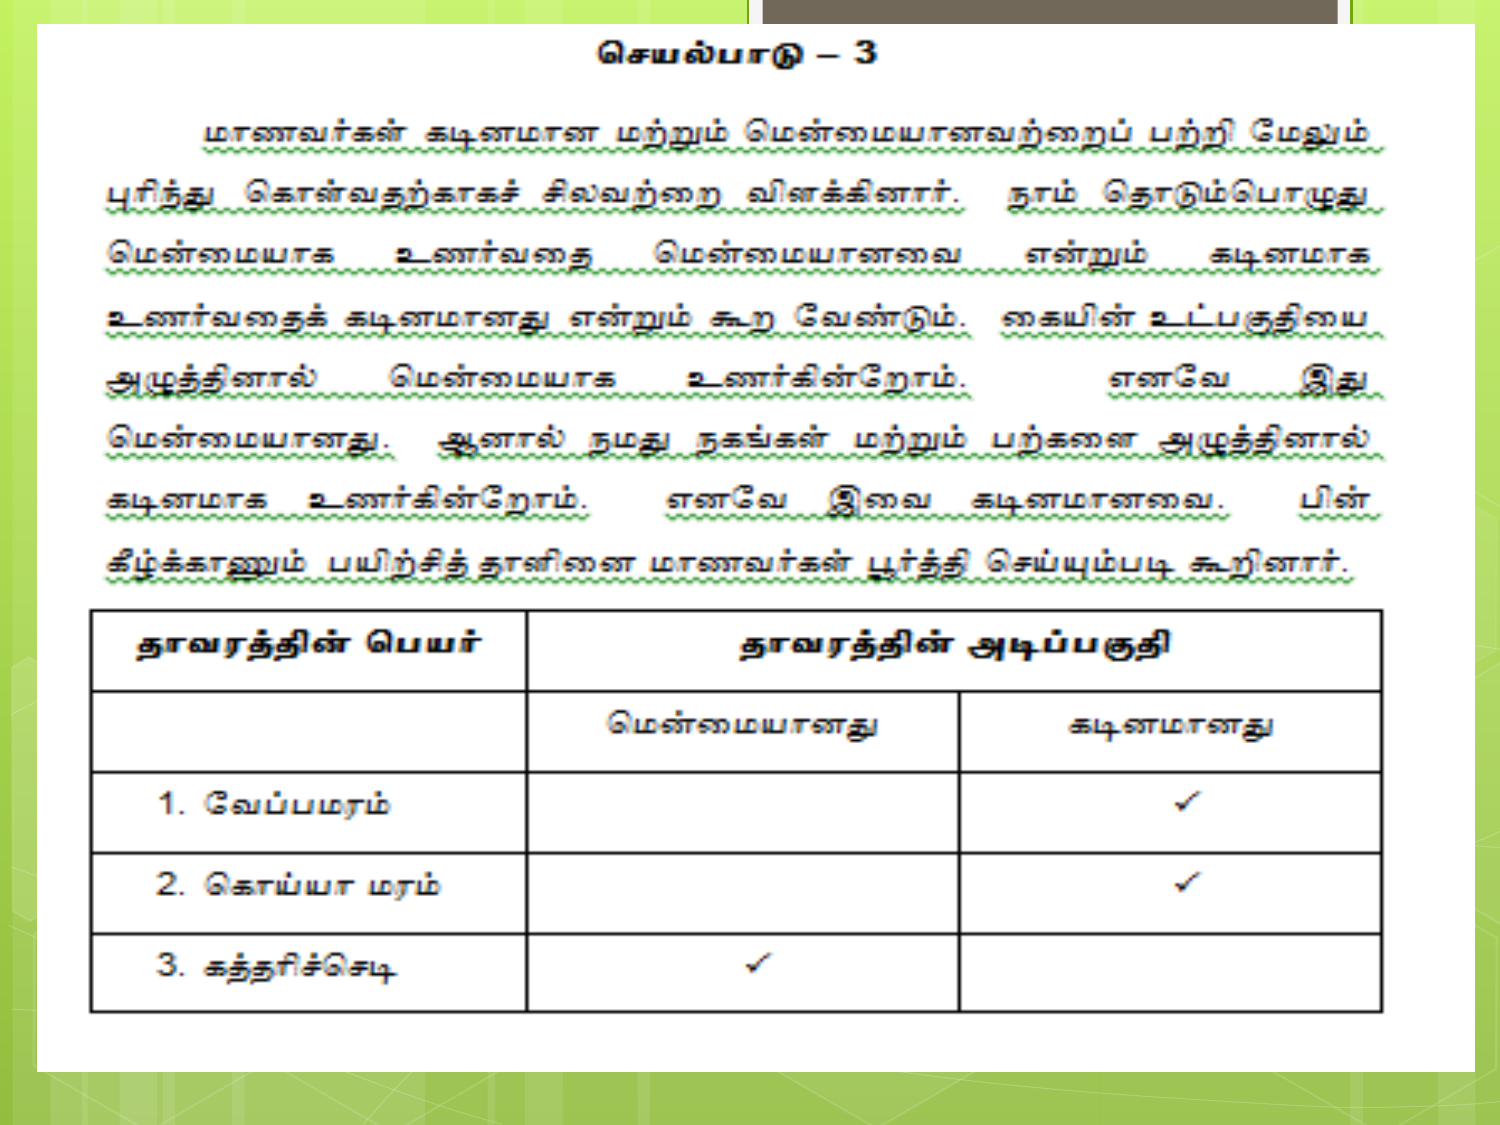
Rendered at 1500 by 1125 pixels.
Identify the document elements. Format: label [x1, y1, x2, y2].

picture [37, 24, 1476, 1073]
